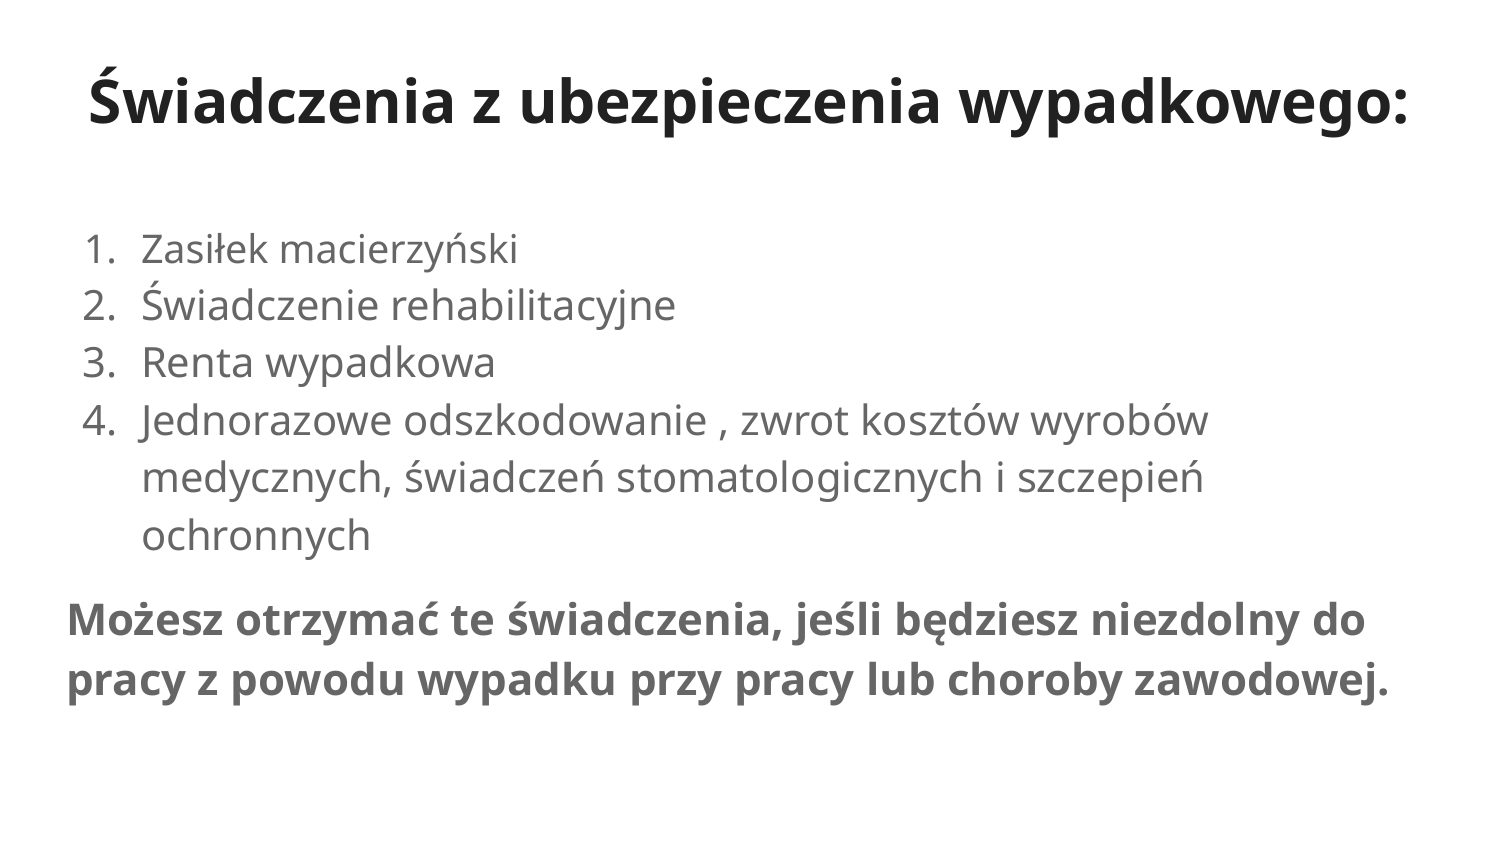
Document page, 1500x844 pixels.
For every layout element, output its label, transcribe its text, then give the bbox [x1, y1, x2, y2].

title Świadczenia z ubezpieczenia wypadkowego: [51, 48, 1449, 180]
list Zasiłek macierzyński Świadczenie rehabilitacyjne Renta wypadkowa Jednorazowe odszkodowanie , zwrot kosztów wyrobów medycznych, świadczeń stomatologicznych i szczepień ochronnych Możesz otrzymać te świadczenia, jeśli będziesz niezdolny do pracy z powodu wypadku przy pracy lub choroby zawodowej. [51, 201, 1449, 789]
